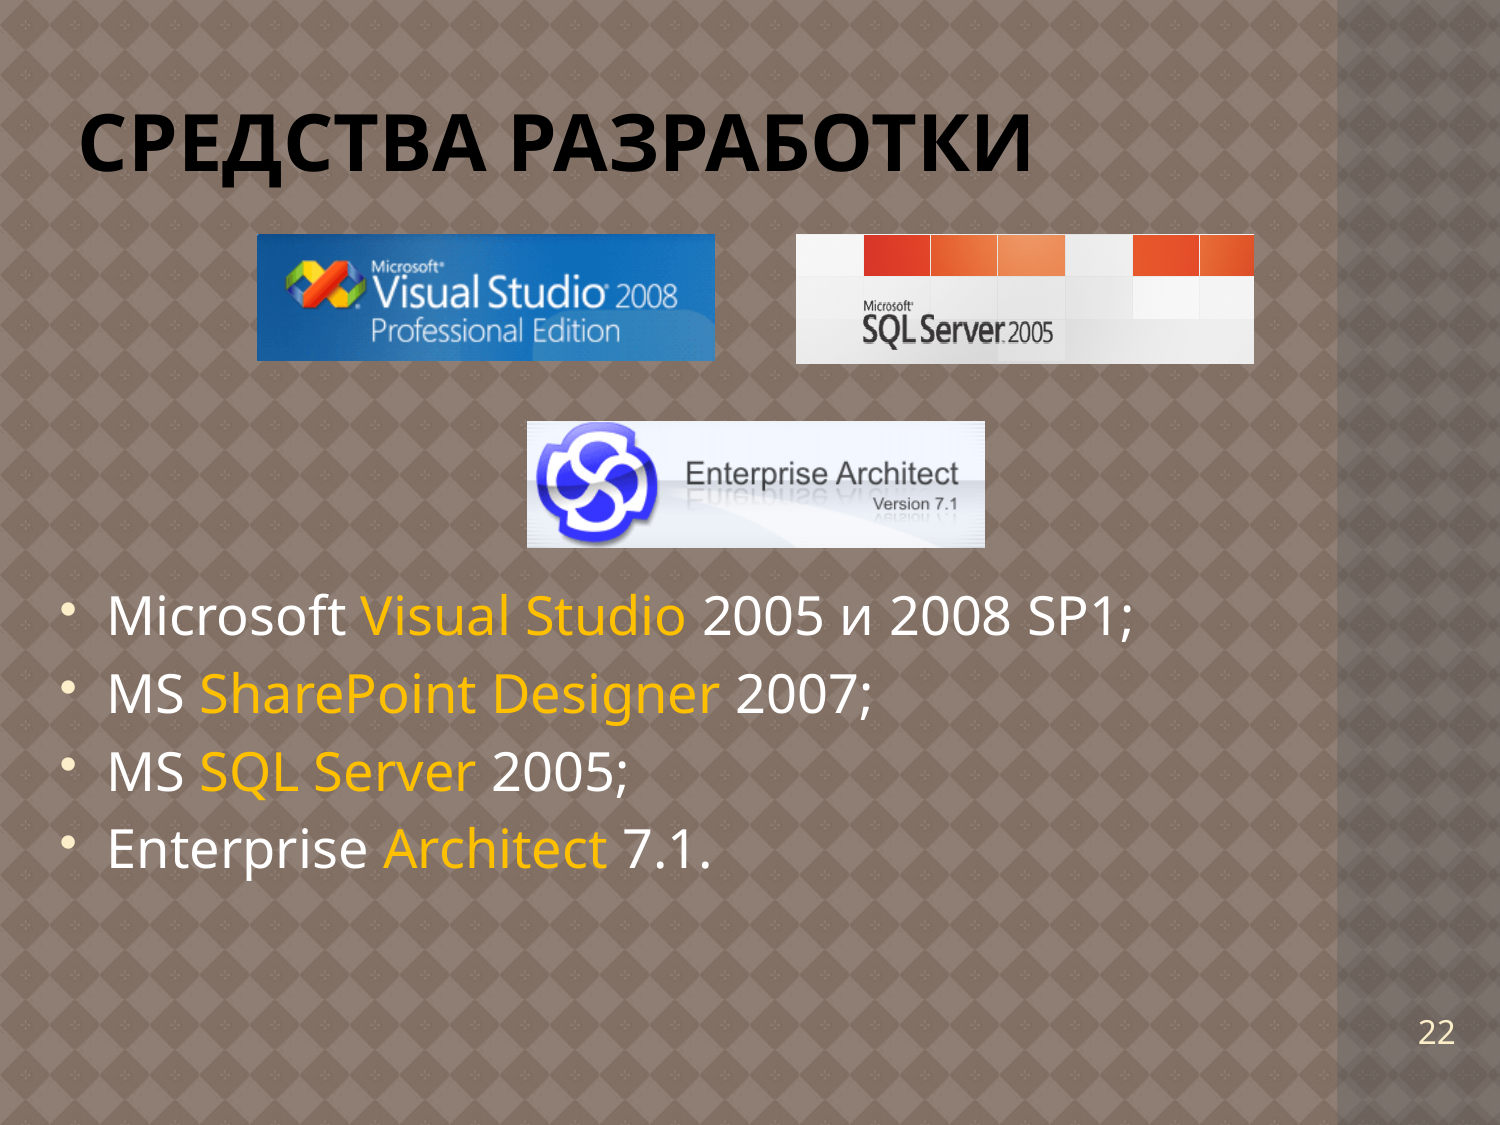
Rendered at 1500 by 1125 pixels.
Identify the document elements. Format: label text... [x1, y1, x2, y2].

list Microsoft Visual Studio 2005 и 2008 SP1; MS SharePoint Designer 2007; MS SQL Server 2005; Enterprise Architect 7.1. [46, 574, 1442, 1008]
title Средства разработки [70, 0, 1258, 188]
slide_number 22 [1359, 1019, 1456, 1057]
picture [526, 421, 985, 549]
picture [257, 233, 715, 362]
picture [796, 233, 1255, 364]
